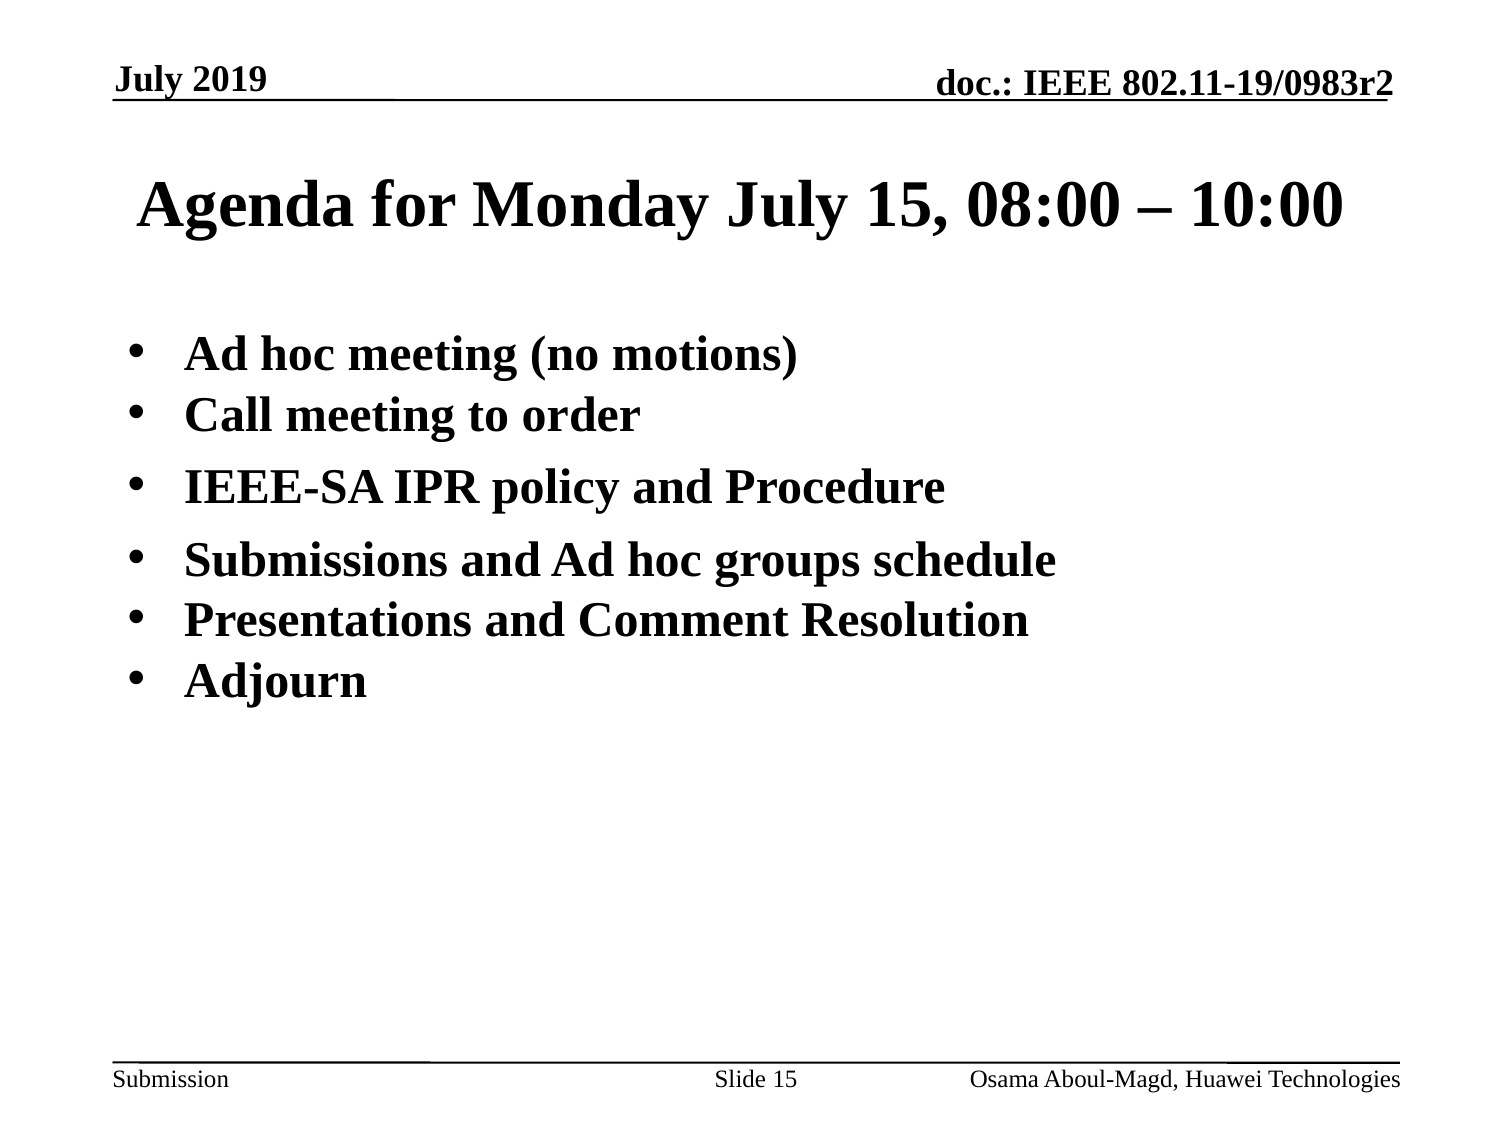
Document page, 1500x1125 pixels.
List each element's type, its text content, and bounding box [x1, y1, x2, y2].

list Ad hoc meeting (no motions) Call meeting to order IEEE-SA IPR policy and Procedure Submissions and Ad hoc groups schedule Presentations and Comment Resolution Adjourn [112, 324, 1388, 1000]
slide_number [114, 54, 423, 100]
title Agenda for Monday July 15, 08:00 – 10:00 [112, 112, 1388, 288]
slide_number Slide 15 [712, 1061, 800, 1123]
footer Osama Aboul-Magd, Huawei Technologies [878, 1061, 1402, 1093]
